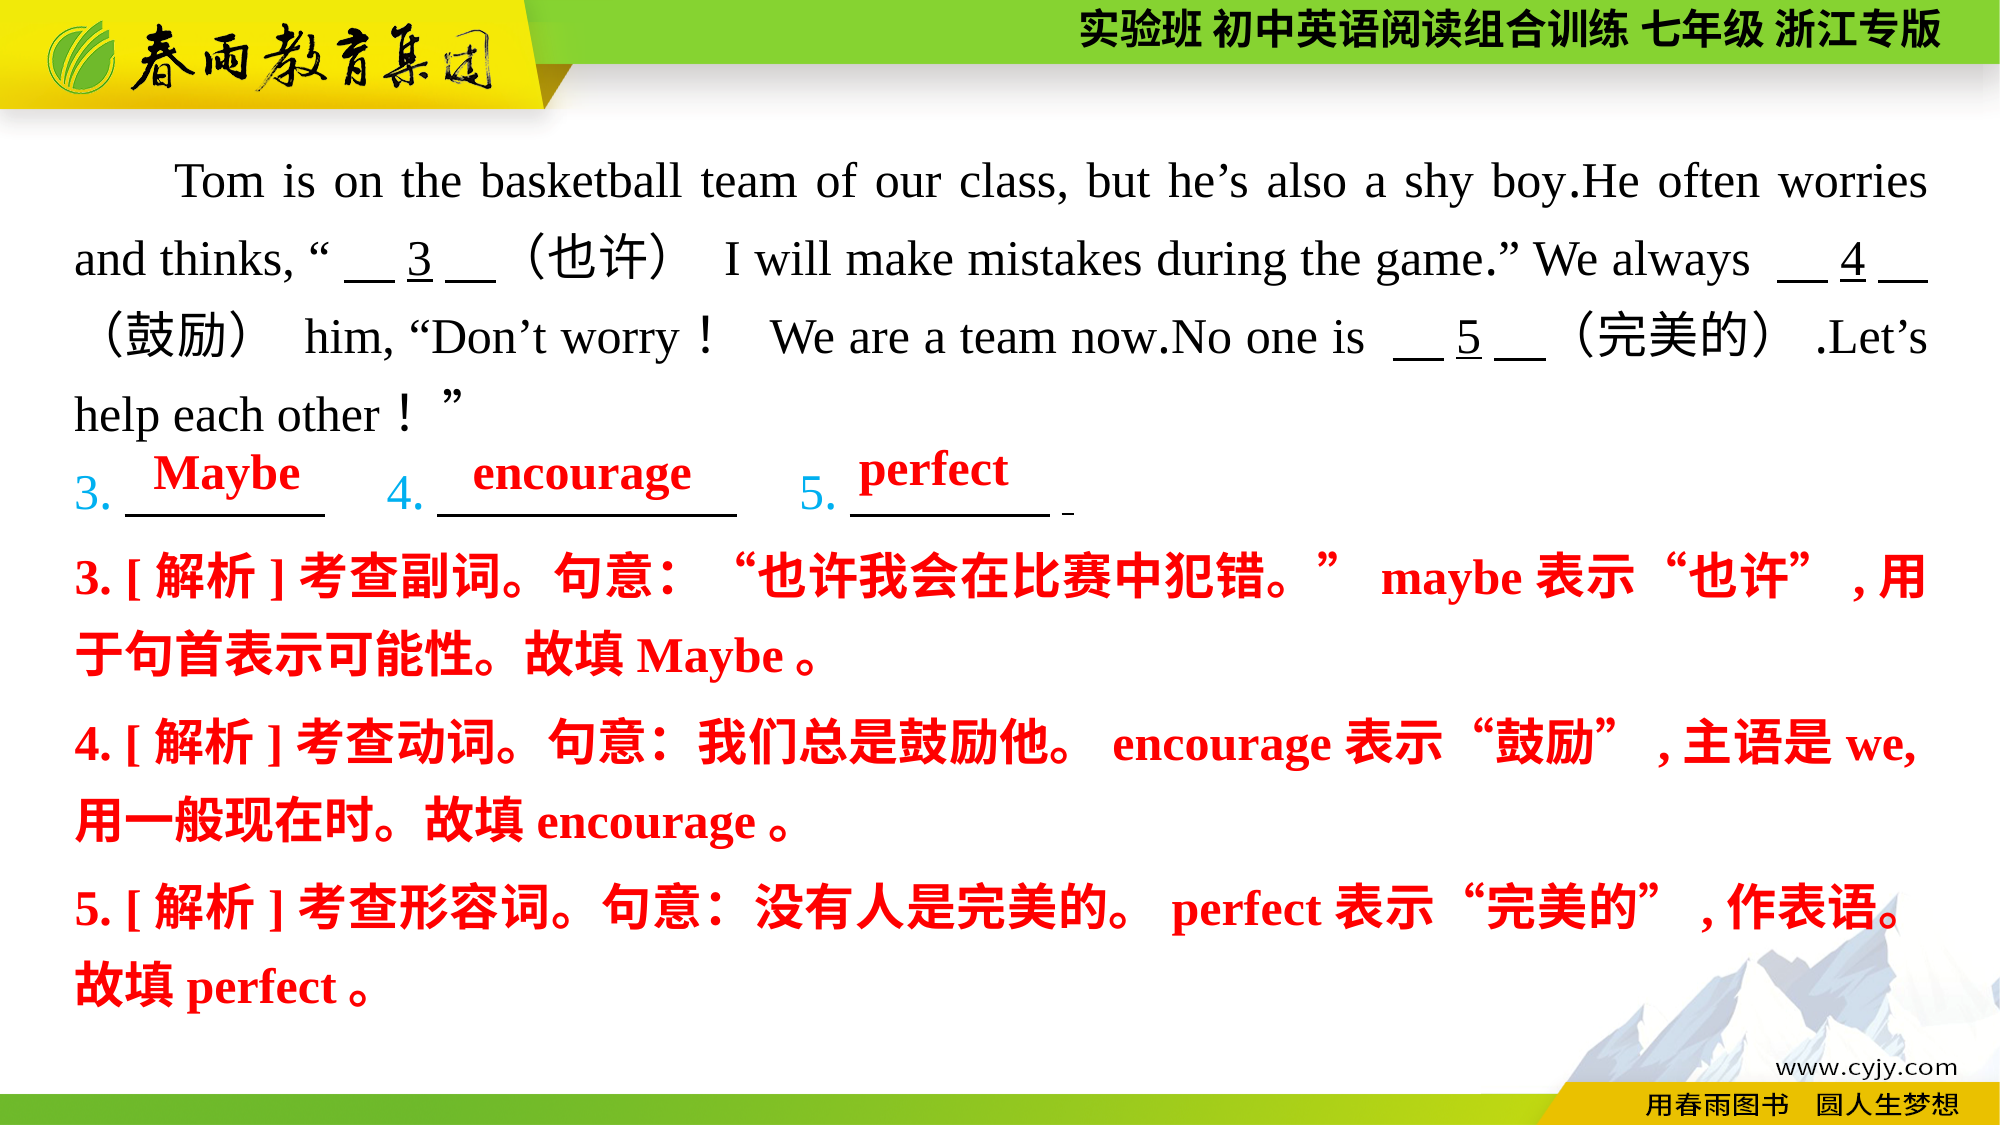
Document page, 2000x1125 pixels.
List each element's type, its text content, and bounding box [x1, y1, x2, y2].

text_box Maybe [138, 432, 316, 508]
text_box perfect [843, 428, 1024, 504]
list Tom is on the basketball team of our class, but he’s also a shy boy.He often worries and thinks, “ 3 （也许） I will make mistakes during the game.” We always 4 （鼓励） him, “Don’t worry！ We are a team now.No one is 5 （完美的）.Let’s help each other！” 3. 4. 5. . [59, 122, 1944, 519]
picture [0, 0, 2000, 1125]
text_box encourage [457, 431, 707, 507]
text_box 4. [解析]考查动词。句意：我们总是鼓励他。encourage表示“鼓励”,主语是we,用一般现在时。故填encourage。 [59, 685, 1944, 850]
text_box 5. [解析]考查形容词。句意：没有人是完美的。perfect表示“完美的”,作表语。故填perfect。 [59, 850, 1944, 1022]
text_box 3. [解析]考查副词。句意：“也许我会在比赛中犯错。”maybe表示“也许”,用于句首表示可能性。故填Maybe。 [59, 519, 1944, 685]
